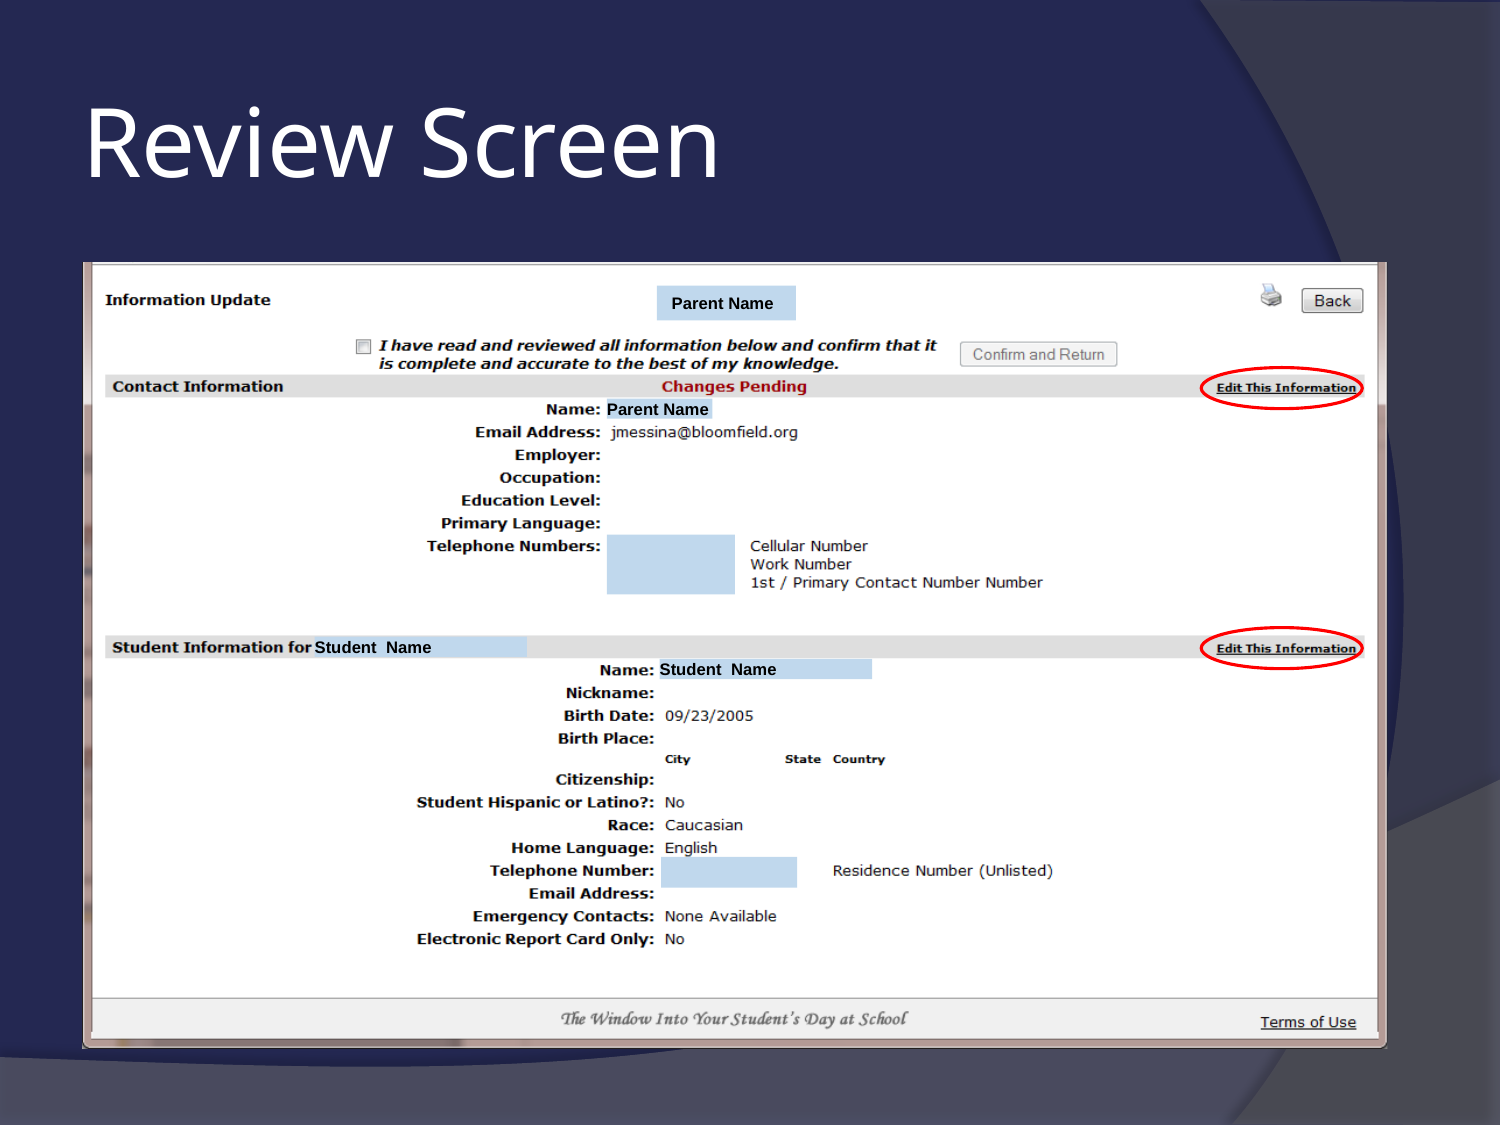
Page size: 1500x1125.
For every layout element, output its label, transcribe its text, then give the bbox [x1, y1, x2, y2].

picture [81, 262, 1388, 1049]
title Review Screen [75, 45, 1300, 233]
